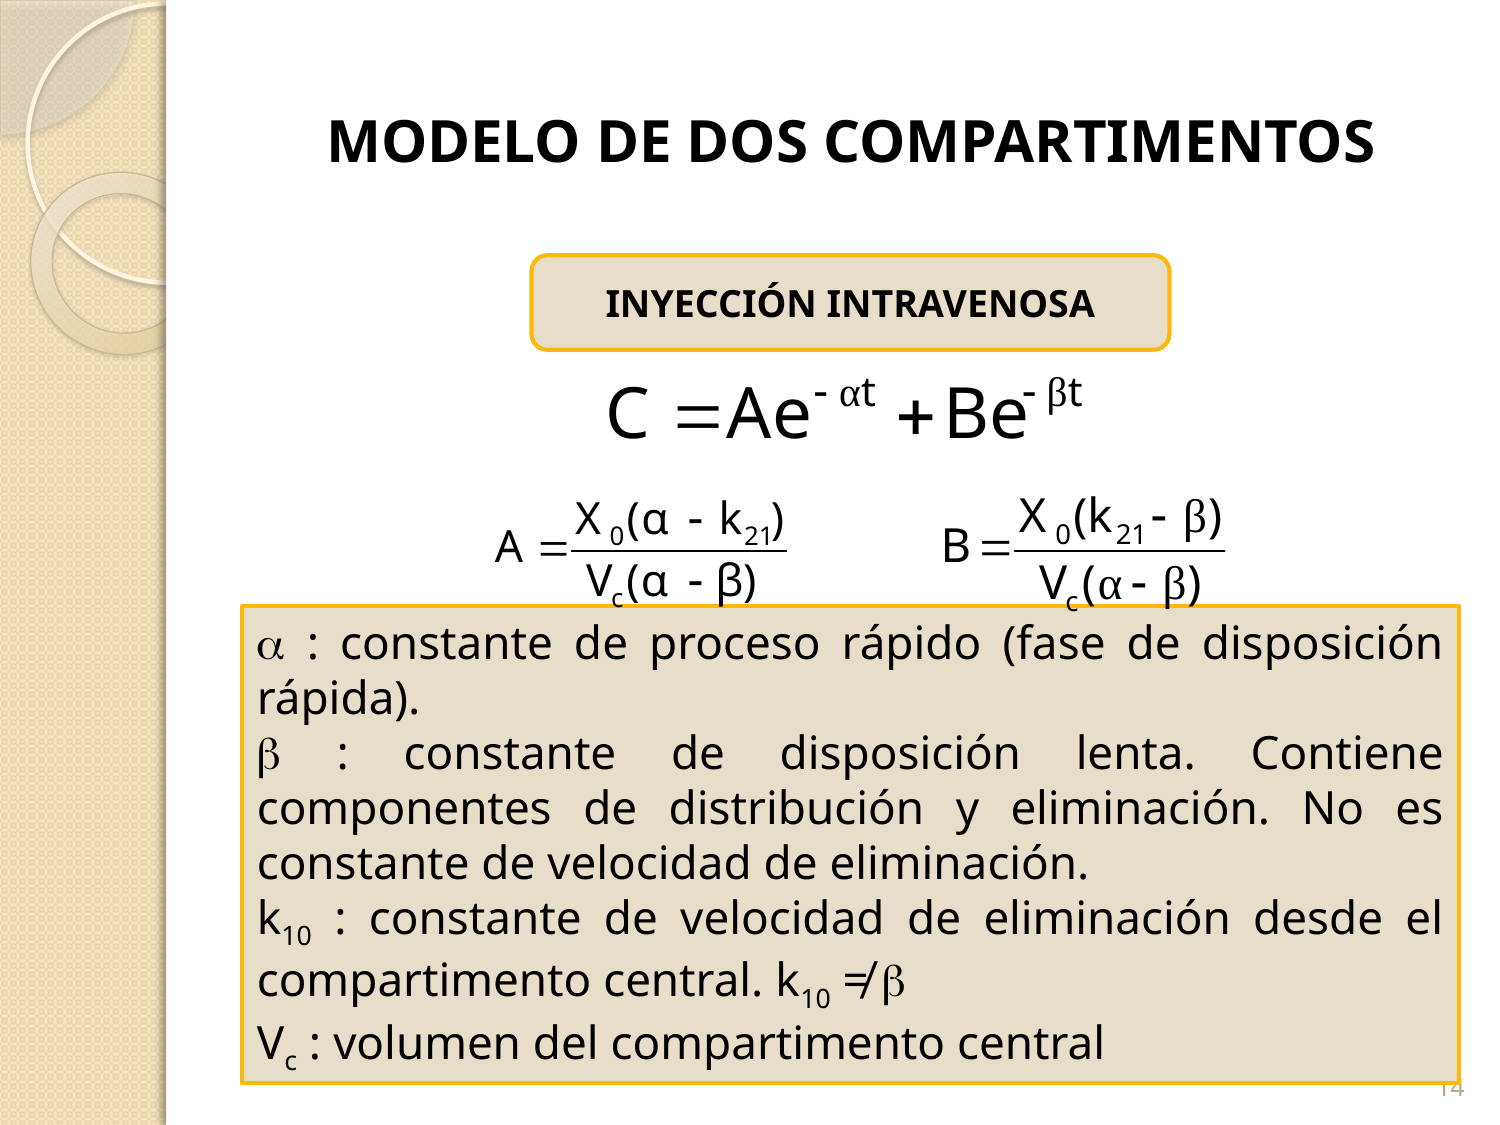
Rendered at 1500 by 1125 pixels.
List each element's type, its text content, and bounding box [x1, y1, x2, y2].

title MODELO DE DOS COMPARTIMENTOS [235, 45, 1466, 233]
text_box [936, 487, 1235, 622]
text_box  : constante de proceso rápido (fase de disposición rápida).  : constante de disposición lenta. Contiene componentes de distribución y eliminación. No es constante de velocidad de eliminación. k10 : constante de velocidad de eliminación desde el compartimento central. k10 ≠  Vc : volumen del compartimento central [240, 604, 1461, 1085]
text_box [487, 491, 798, 618]
text_box INYECCIÓN INTRAVENOSA [529, 253, 1172, 352]
slide_number 14 [1413, 1034, 1488, 1113]
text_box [596, 361, 1099, 457]
